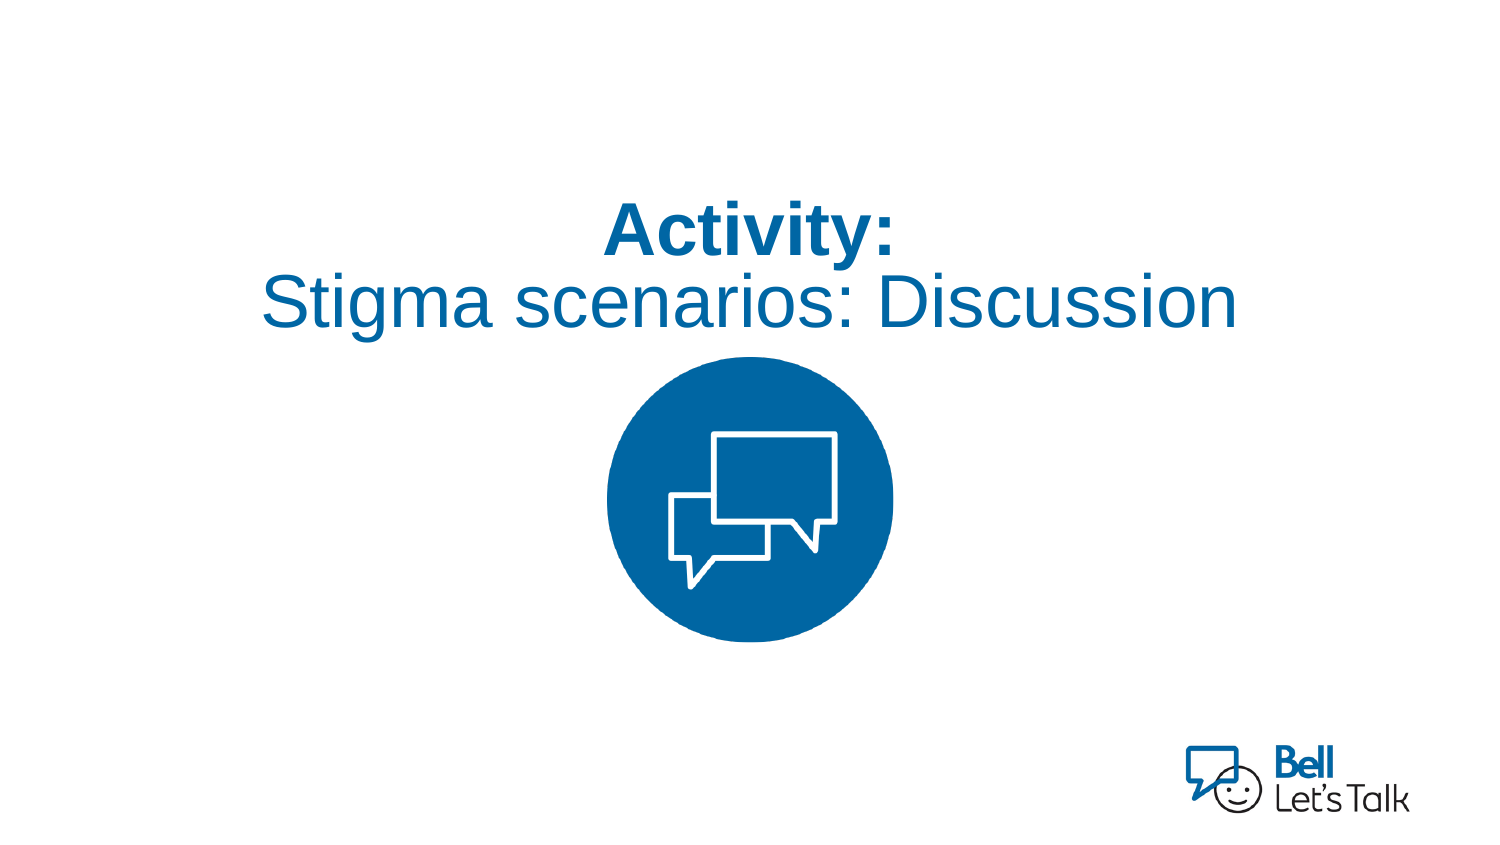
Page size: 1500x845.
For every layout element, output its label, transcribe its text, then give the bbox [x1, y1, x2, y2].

picture [1185, 742, 1410, 814]
picture [606, 356, 894, 644]
title Activity: Stigma scenarios: Discussion [112, 175, 1388, 357]
